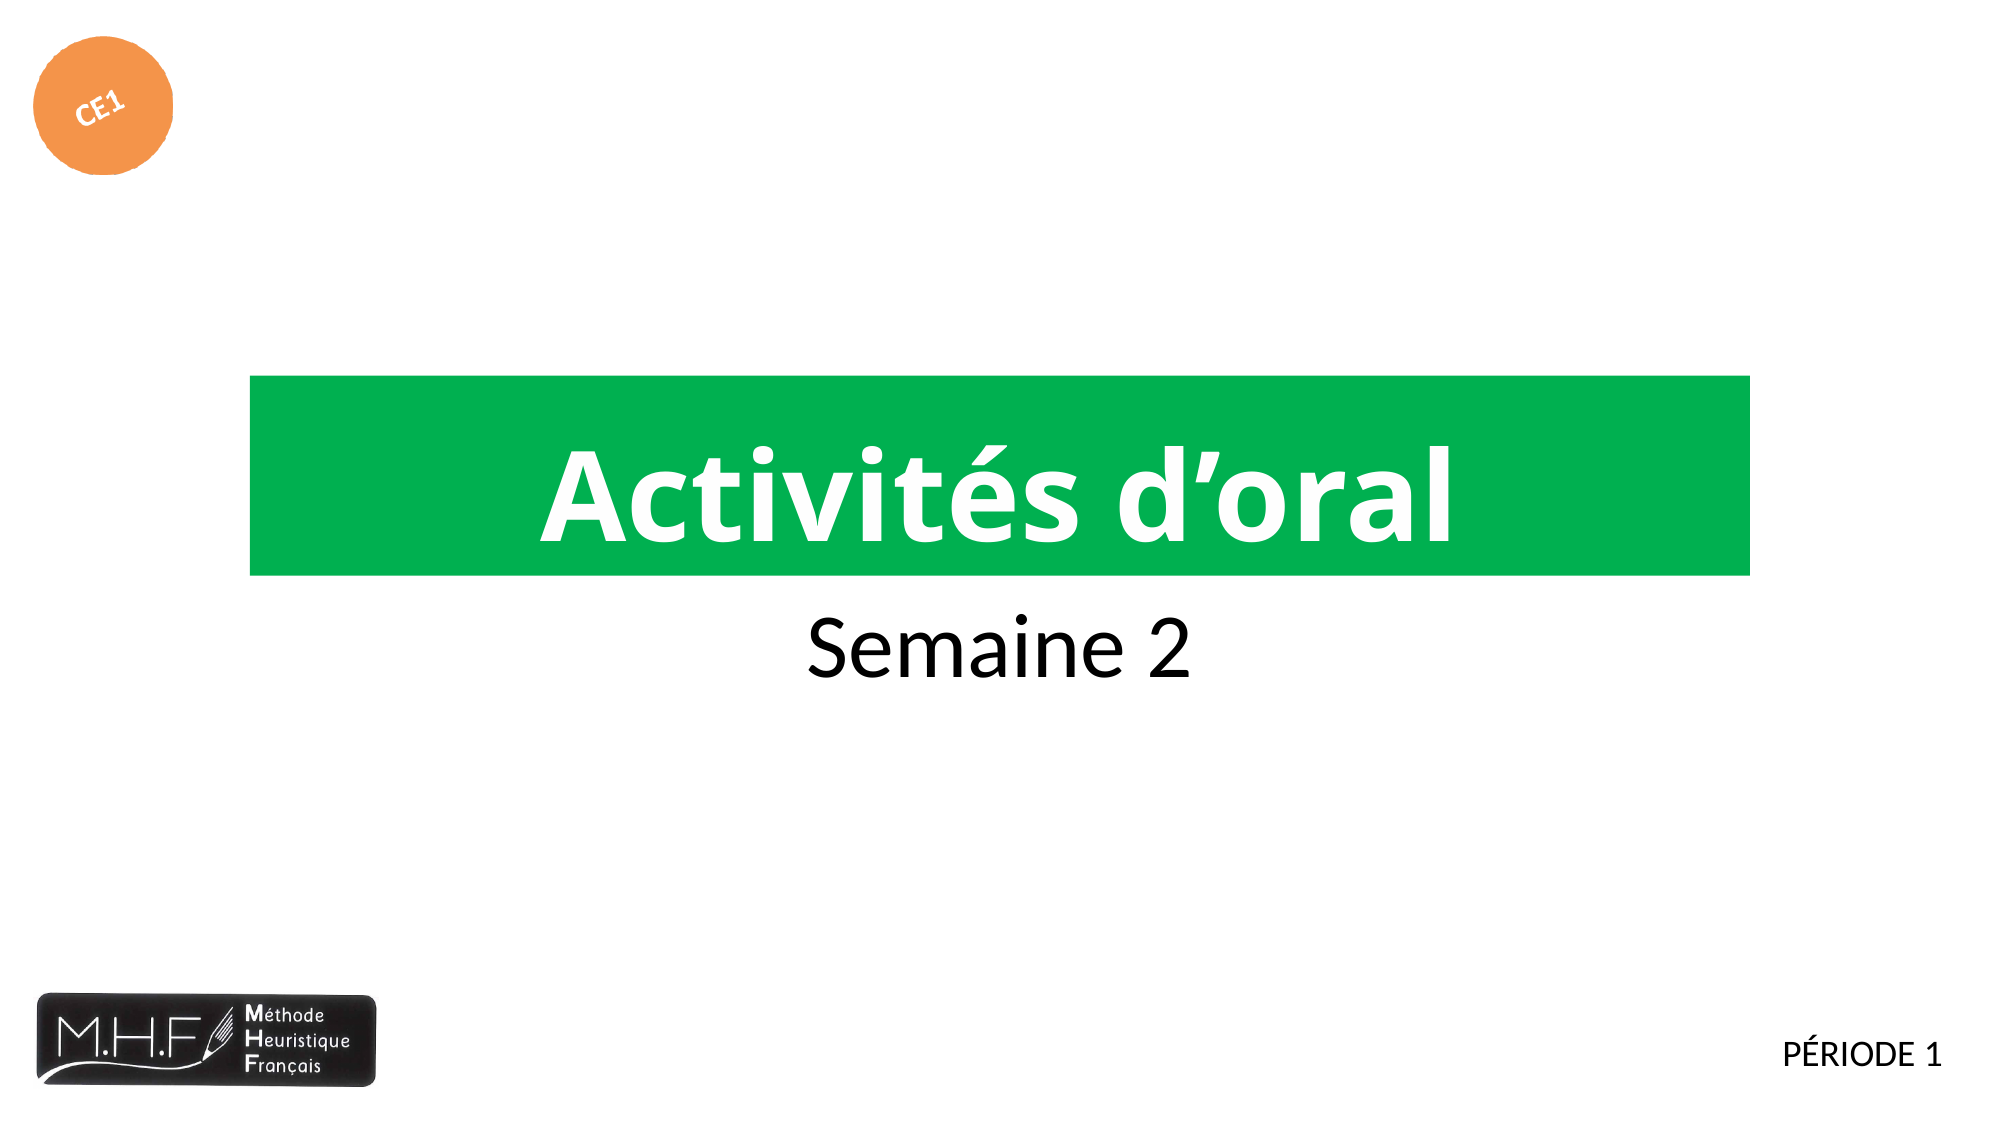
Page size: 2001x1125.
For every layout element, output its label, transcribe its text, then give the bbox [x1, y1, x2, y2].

text_box PÉRIODE 1 [1362, 1021, 1967, 1082]
picture [33, 36, 173, 175]
picture [33, 990, 379, 1089]
subtitle Semaine 2 [249, 590, 1750, 863]
title Activités d’oral [249, 375, 1750, 576]
